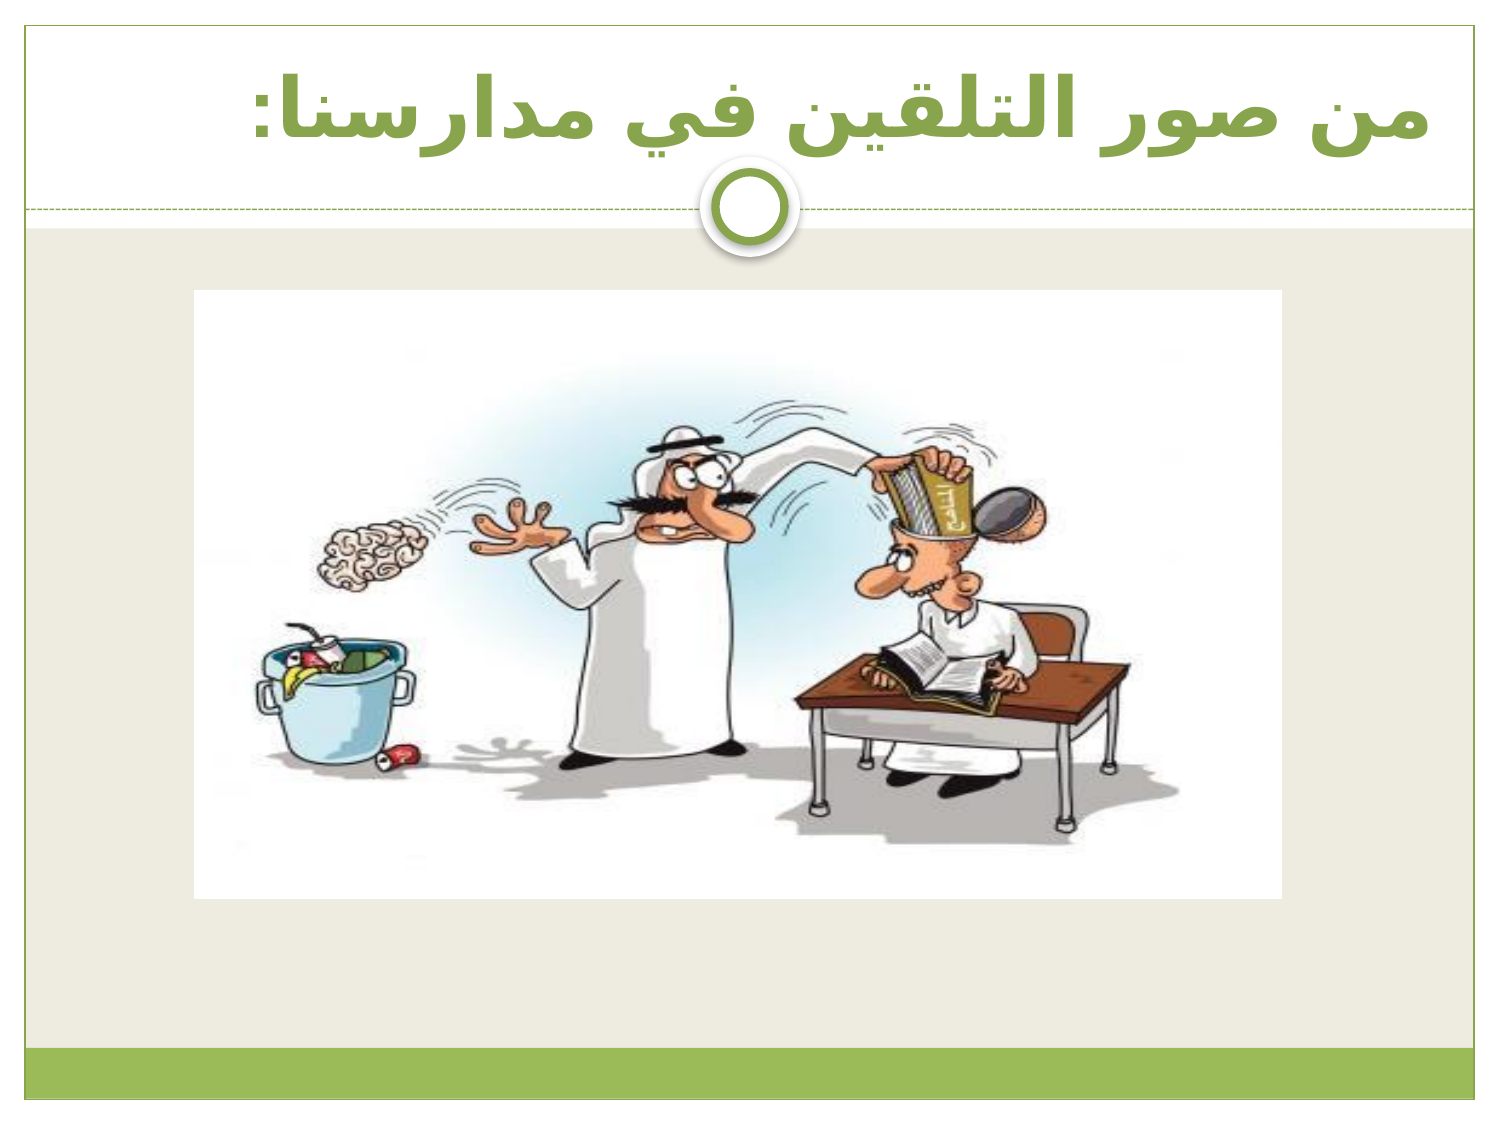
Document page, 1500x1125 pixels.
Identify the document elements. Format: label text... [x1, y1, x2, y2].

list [194, 290, 1282, 899]
title من صور التلقين في مدارسنا: [49, 37, 1450, 162]
